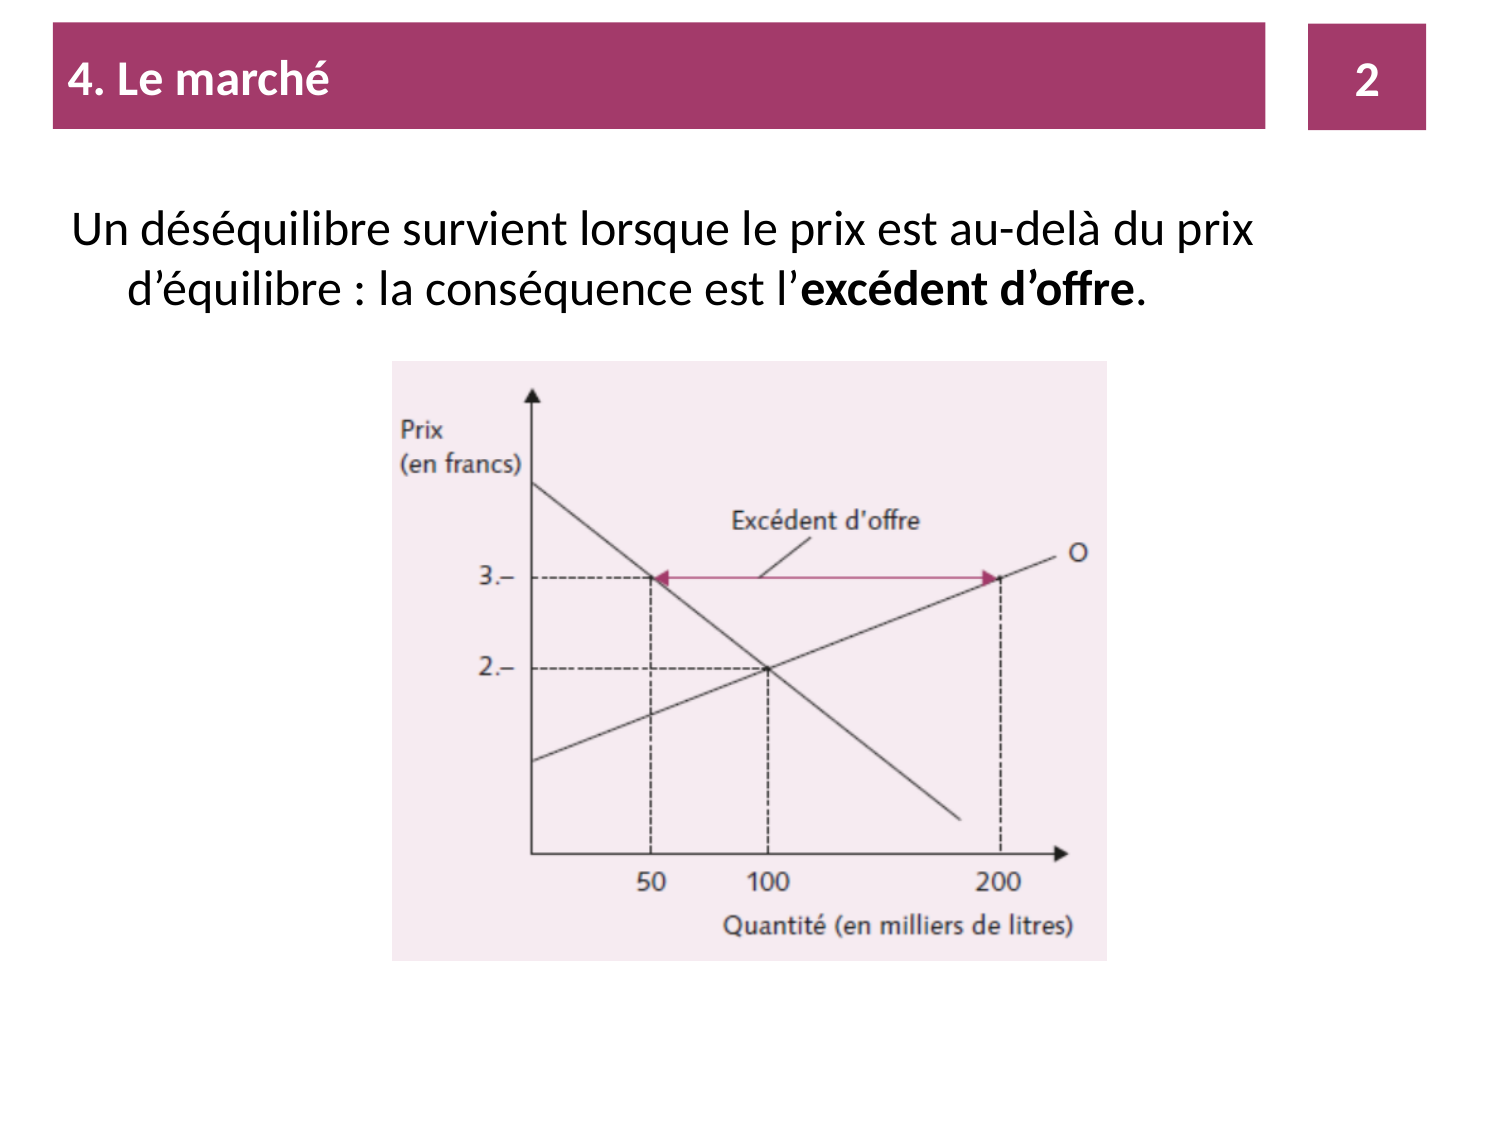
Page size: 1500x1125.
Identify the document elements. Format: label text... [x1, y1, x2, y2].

text_box Un déséquilibre survient lorsque le prix est au-delà du prix d’équilibre : la conséquence est l’excédent d’offre. [56, 187, 1418, 670]
picture [392, 361, 1107, 961]
text_box 2 [1308, 23, 1427, 131]
text_box 4. Le marché [52, 22, 1266, 129]
